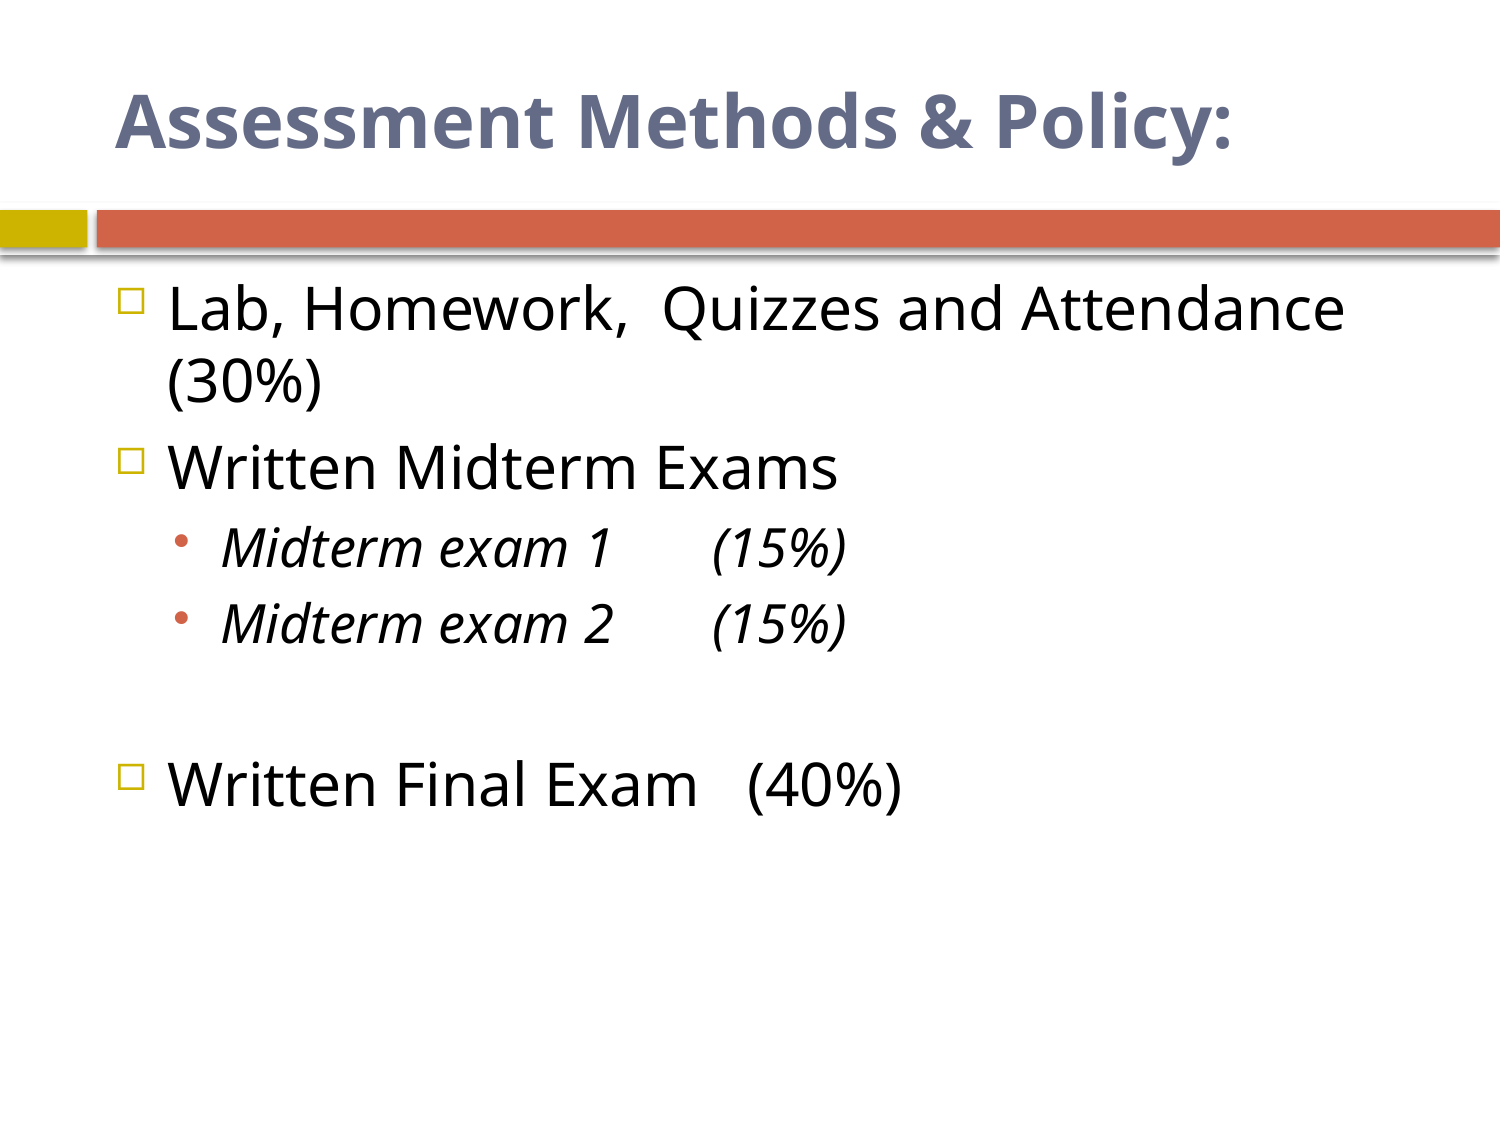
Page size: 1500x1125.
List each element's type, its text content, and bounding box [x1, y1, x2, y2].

list Lab, Homework, Quizzes and Attendance (30%) Written Midterm Exams Midterm exam 1 (15%) Midterm exam 2 (15%) Written Final Exam (40%) [100, 262, 1438, 1000]
title Assessment Methods & Policy: [100, 37, 1438, 200]
